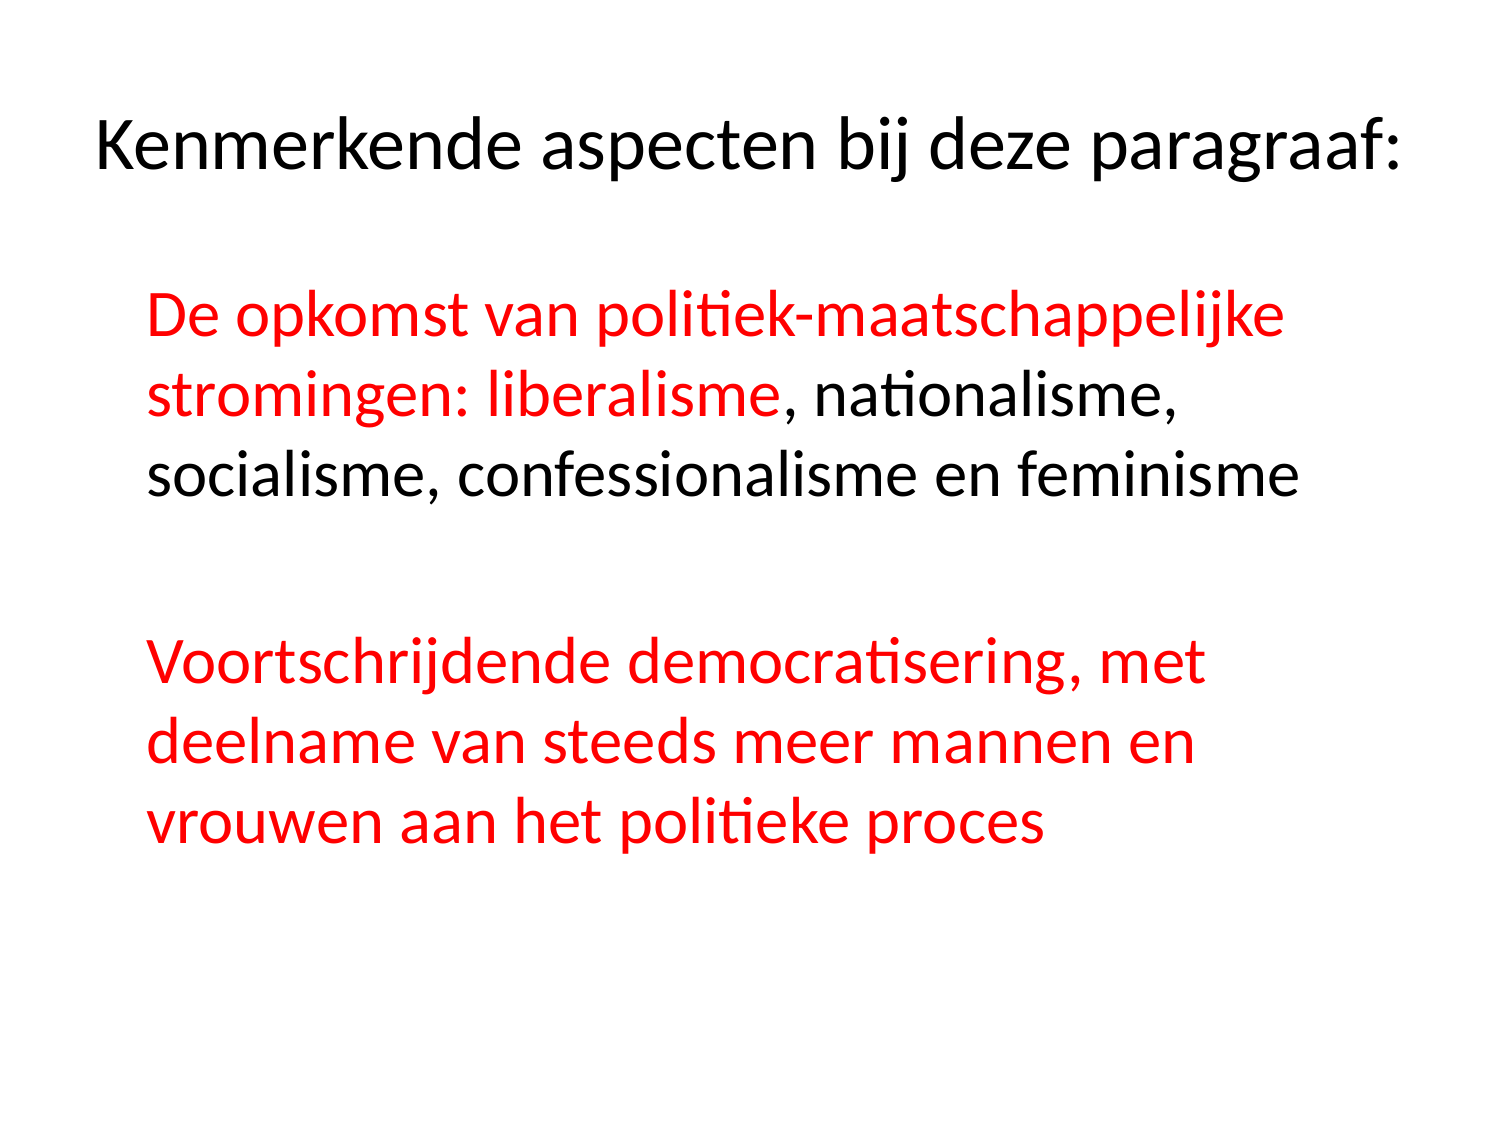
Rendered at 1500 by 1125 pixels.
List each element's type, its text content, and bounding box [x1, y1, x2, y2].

title Kenmerkende aspecten bij deze paragraaf: [75, 45, 1425, 233]
list De opkomst van politiek-maatschappelijke stromingen: liberalisme, nationalisme, socialisme, confessionalisme en feminisme Voortschrijdende democratisering, met deelname van steeds meer mannen en vrouwen aan het politieke proces [75, 262, 1425, 1005]
